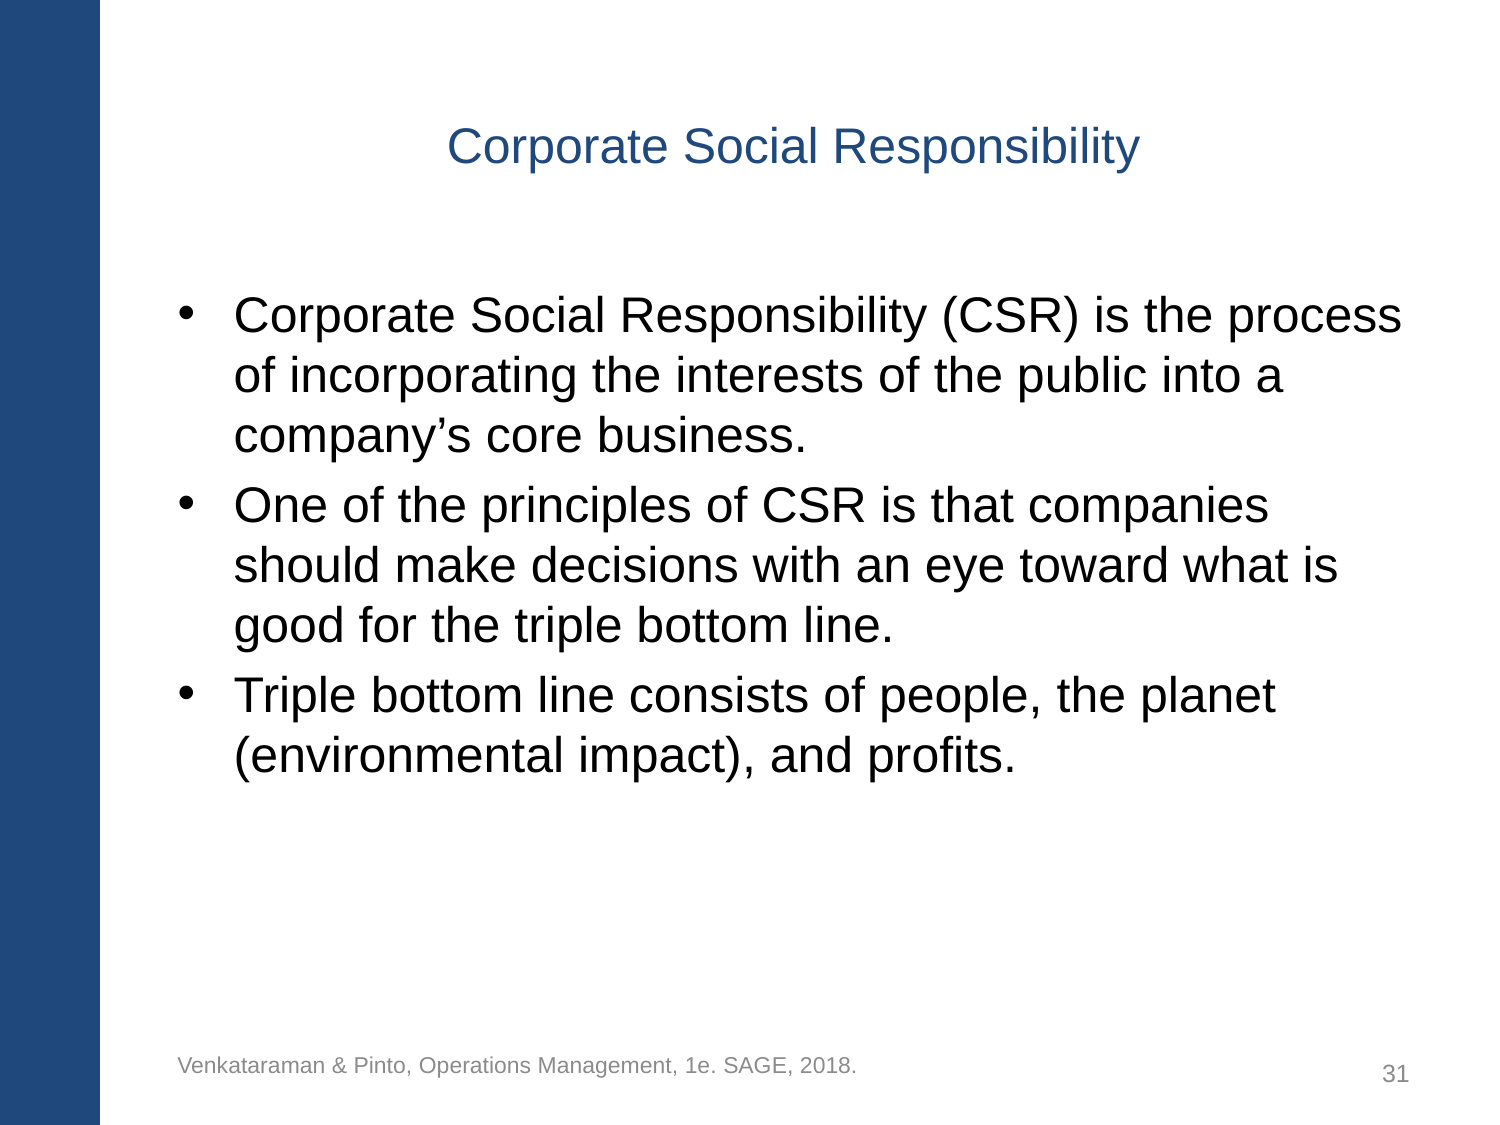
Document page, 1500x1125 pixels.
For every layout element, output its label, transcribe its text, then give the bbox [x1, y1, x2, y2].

slide_number 31 [1350, 1042, 1425, 1103]
footer Venkataraman & Pinto, Operations Management, 1e. SAGE, 2018. [162, 1042, 1313, 1103]
list Corporate Social Responsibility (CSR) is the process of incorporating the interests of the public into a company’s core business. One of the principles of CSR is that companies should make decisions with an eye toward what is good for the triple bottom line. Triple bottom line consists of people, the planet (environmental impact), and profits. [162, 275, 1425, 1005]
title Corporate Social Responsibility [162, 50, 1425, 238]
